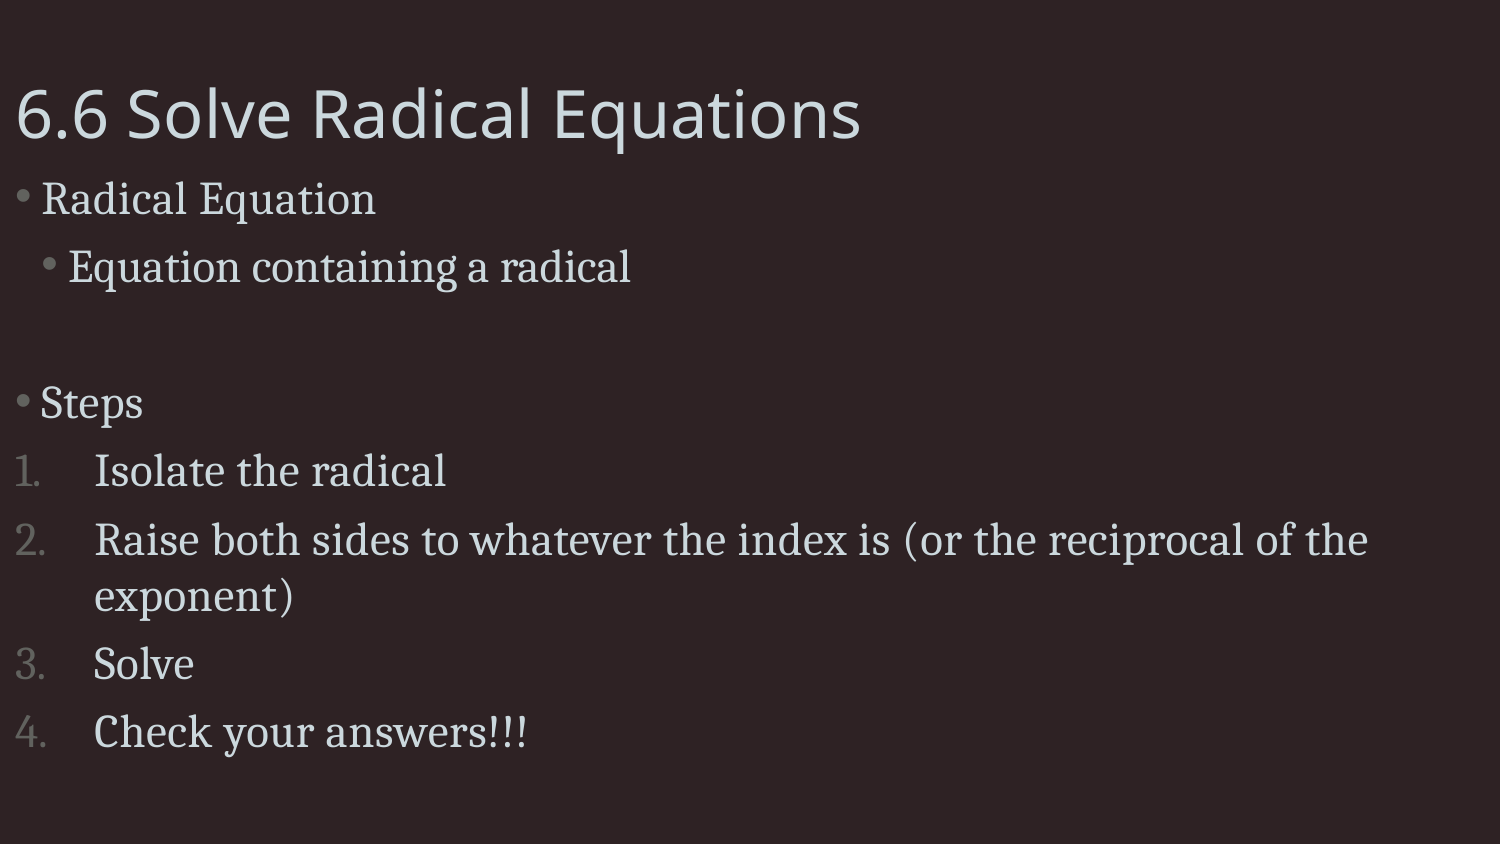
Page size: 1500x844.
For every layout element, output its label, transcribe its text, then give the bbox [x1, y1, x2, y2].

title 6.6 Solve Radical Equations [0, 28, 1500, 159]
list Radical Equation Equation containing a radical Steps Isolate the radical Raise both sides to whatever the index is (or the reciprocal of the exponent) Solve Check your answers!!! [0, 159, 1500, 768]
